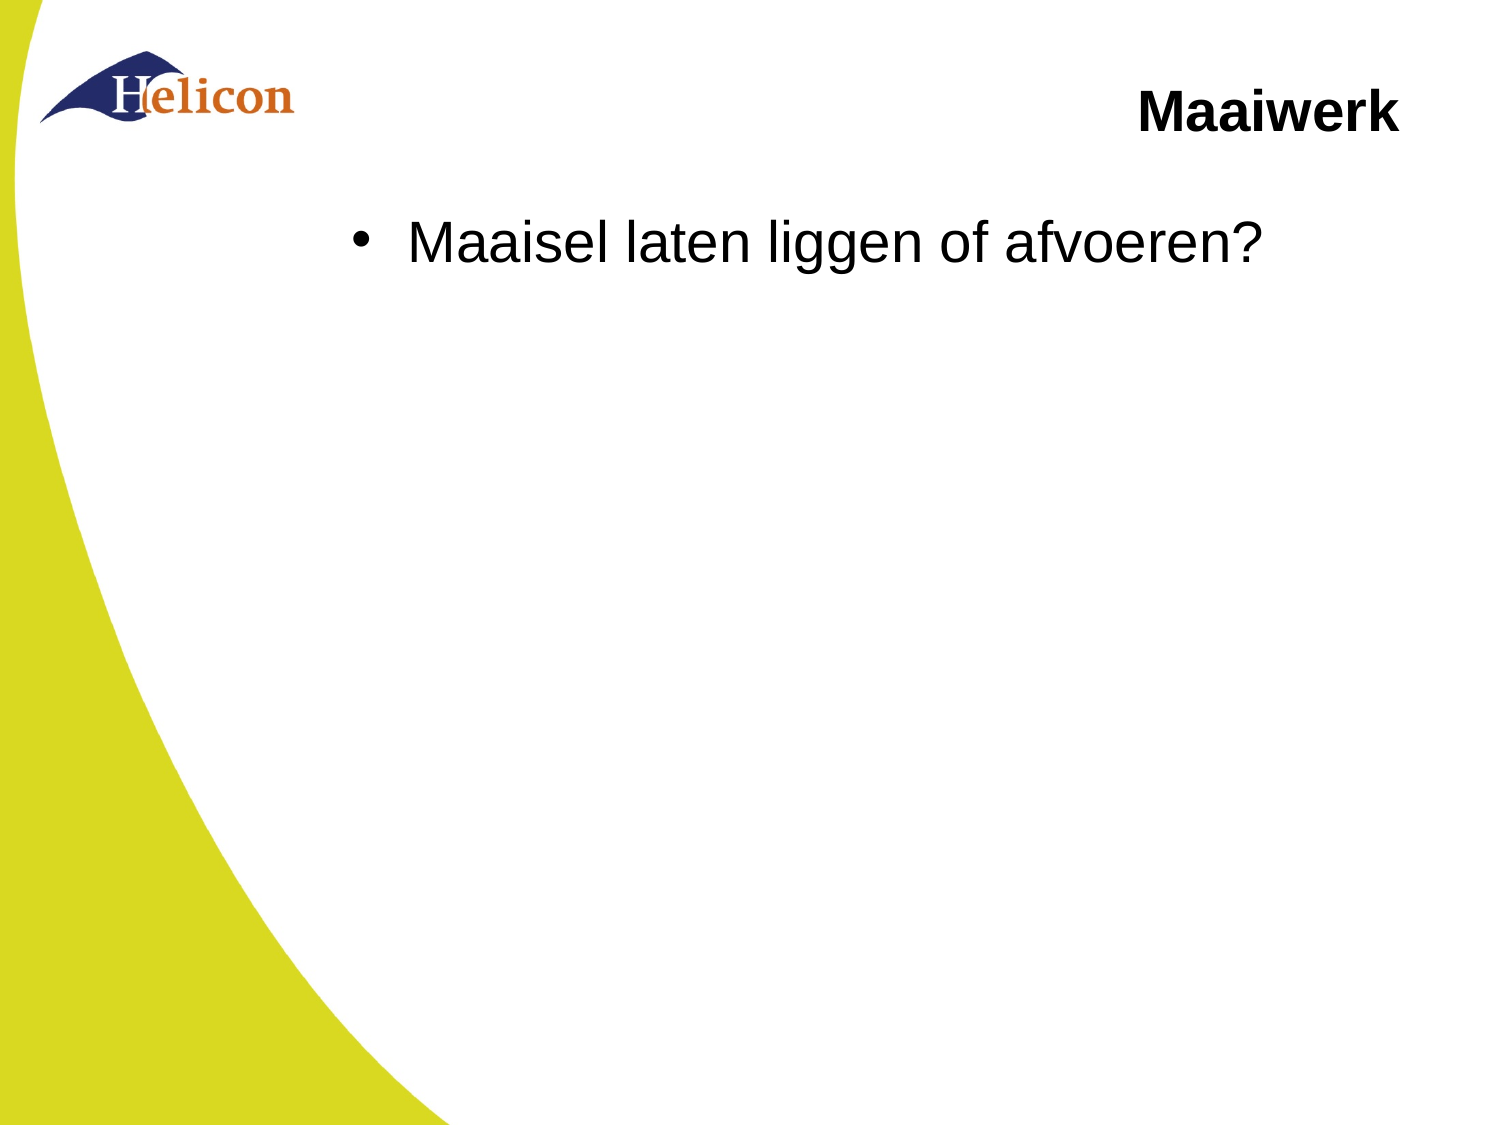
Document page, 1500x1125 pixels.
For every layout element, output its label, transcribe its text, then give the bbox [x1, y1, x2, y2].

picture [0, 0, 1500, 1125]
list Maaisel laten liggen of afvoeren? [336, 196, 1425, 1005]
title Maaiwerk [324, 54, 1415, 161]
